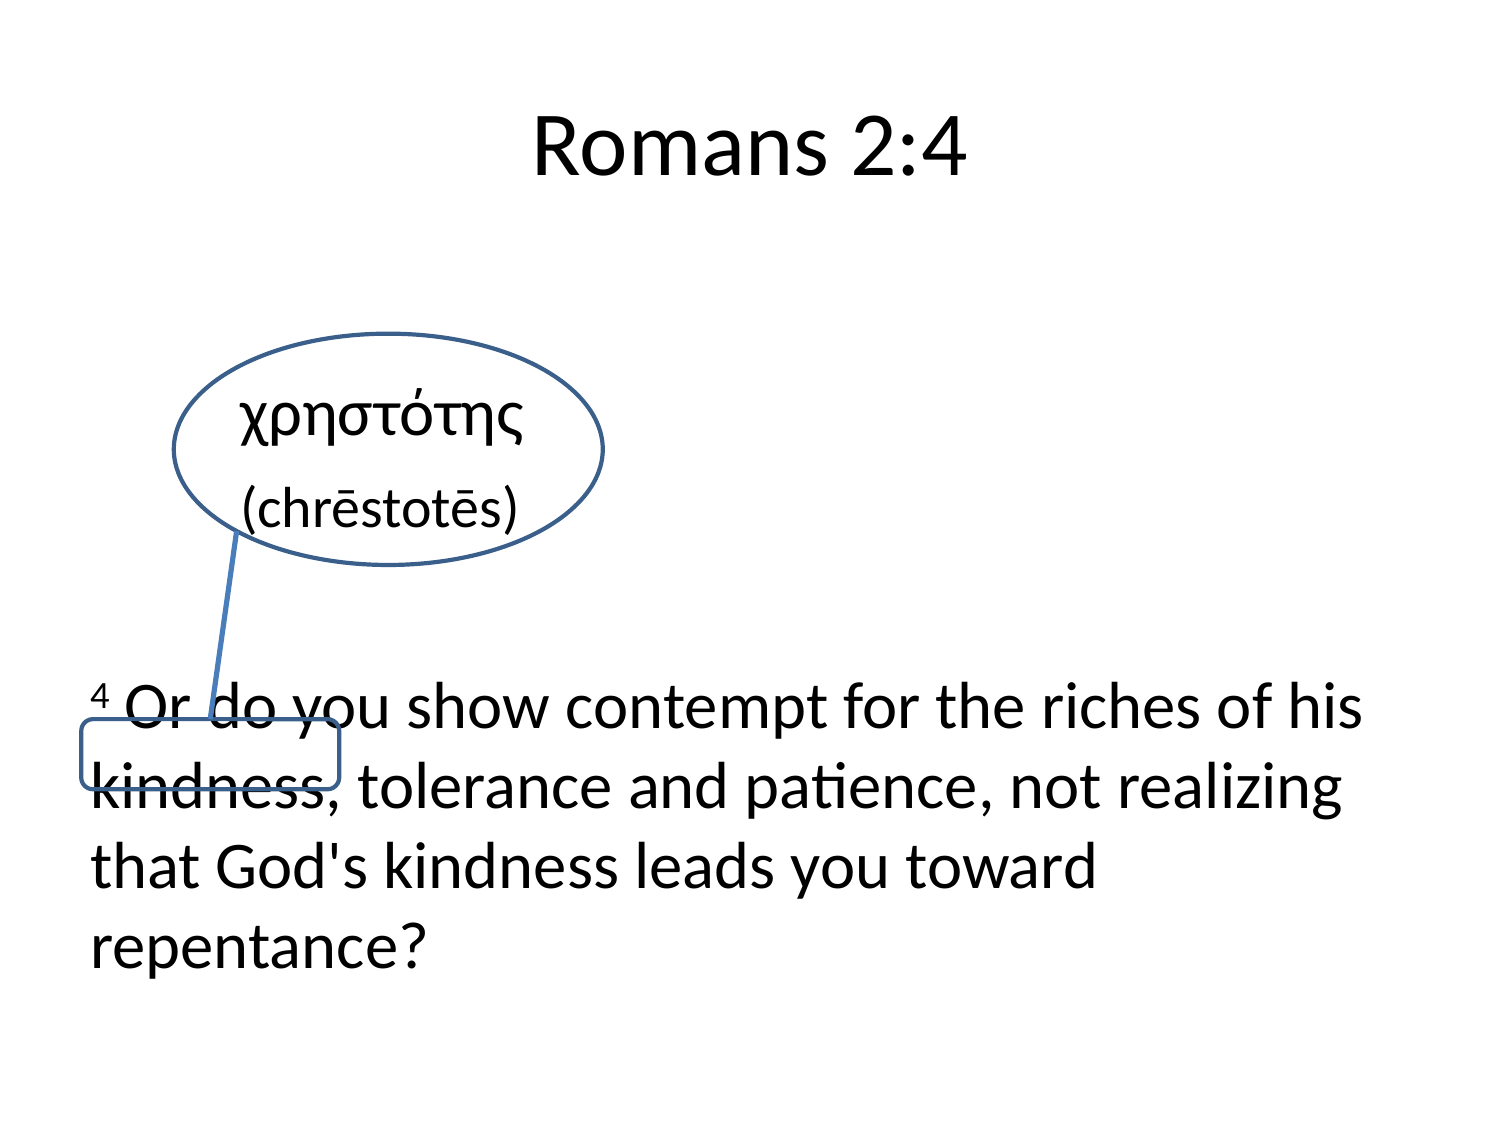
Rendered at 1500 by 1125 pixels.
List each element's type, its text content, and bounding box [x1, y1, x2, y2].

list χρηστότης (chrēstotēs) 4 Or do you show contempt for the riches of his kindness, tolerance and patience, not realizing that God's kindness leads you toward repentance? [75, 262, 1425, 1005]
title Romans 2:4 [75, 45, 1425, 233]
text_box [171, 331, 605, 568]
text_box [210, 530, 237, 720]
text_box [79, 717, 342, 792]
